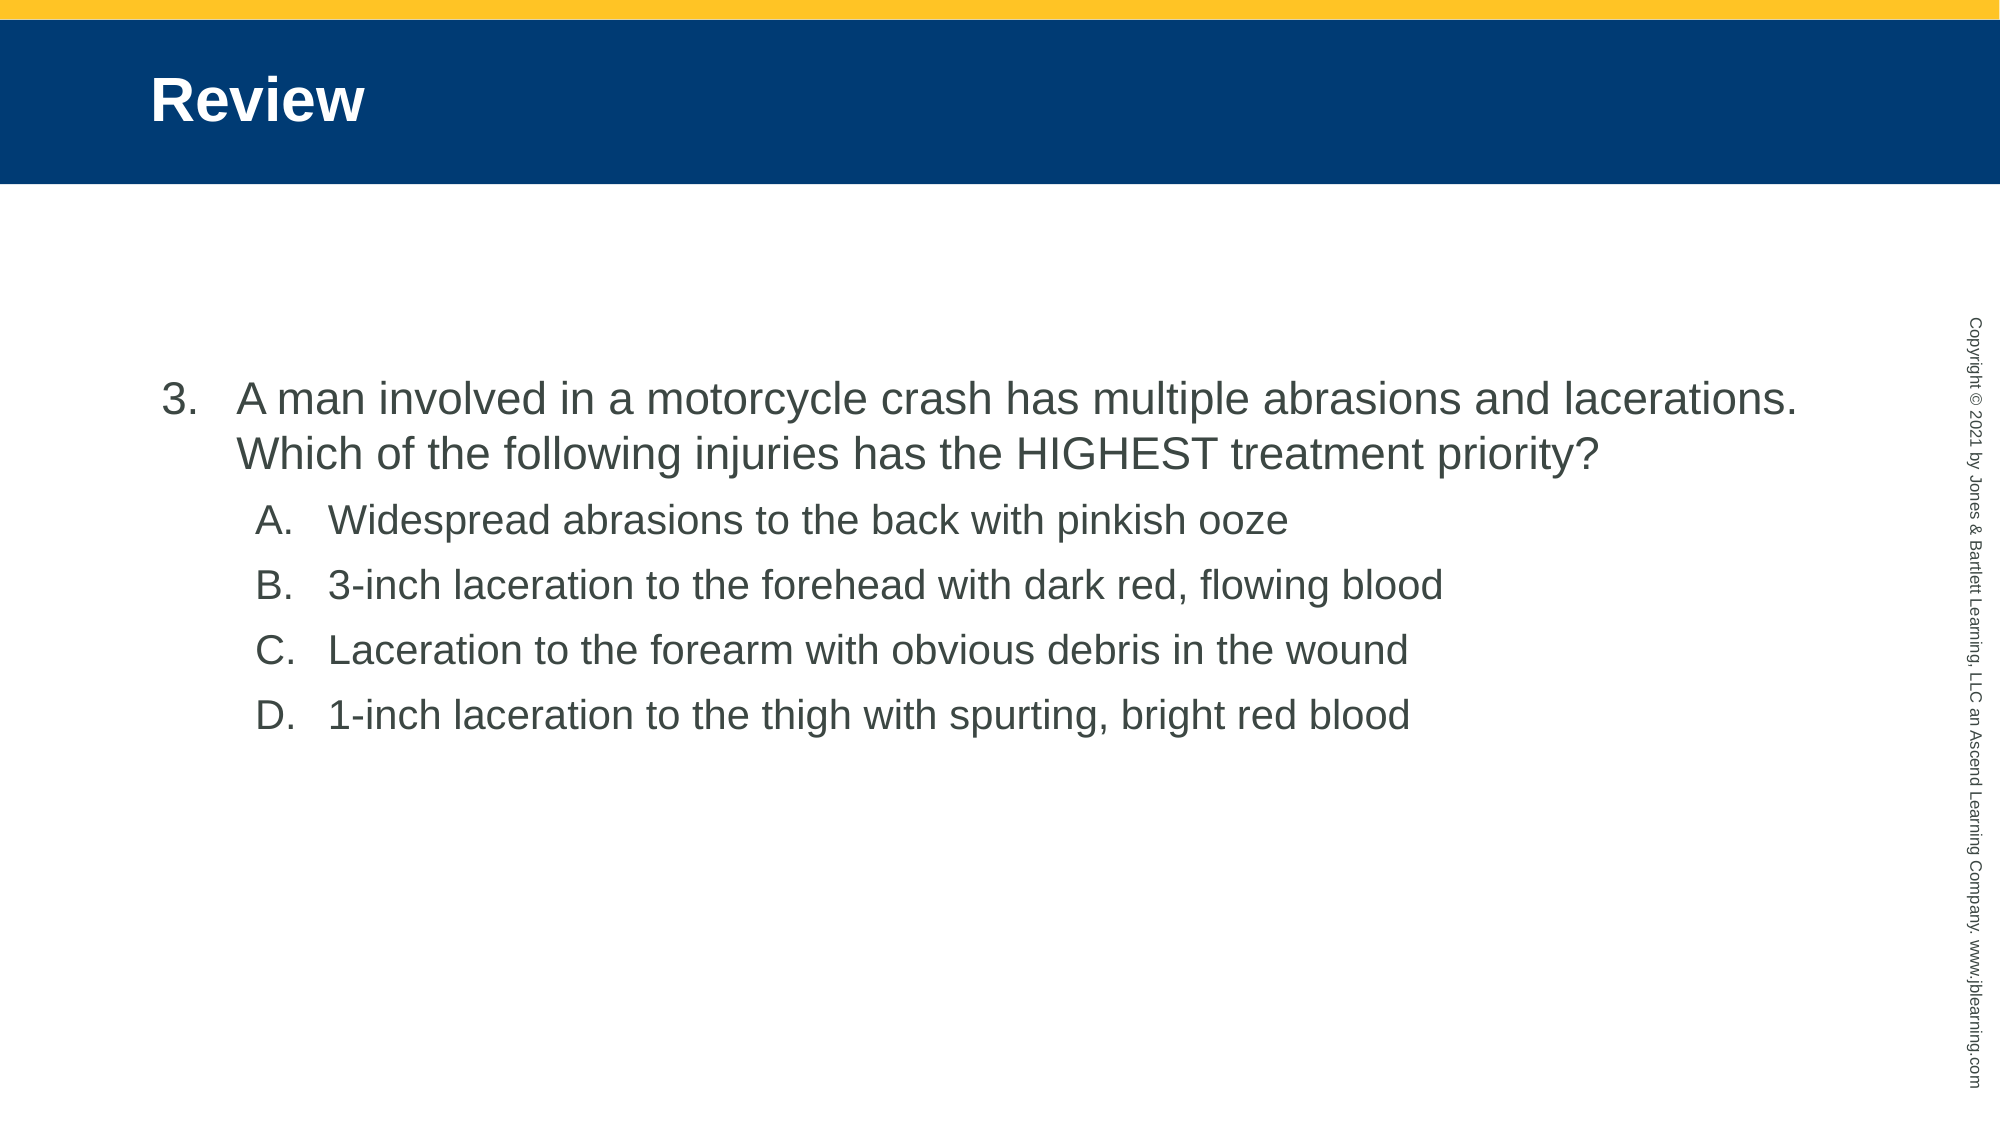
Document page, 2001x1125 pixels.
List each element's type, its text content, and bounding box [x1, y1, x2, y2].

title Review [0, 19, 2000, 185]
list A man involved in a motorcycle crash has multiple abrasions and lacerations. Which of the following injuries has the HIGHEST treatment priority? Widespread abrasions to the back with pinkish ooze 3-inch laceration to the forehead with dark red, flowing blood Laceration to the forearm with obvious debris in the wound 1-inch laceration to the thigh with spurting, bright red blood [146, 361, 1859, 1016]
